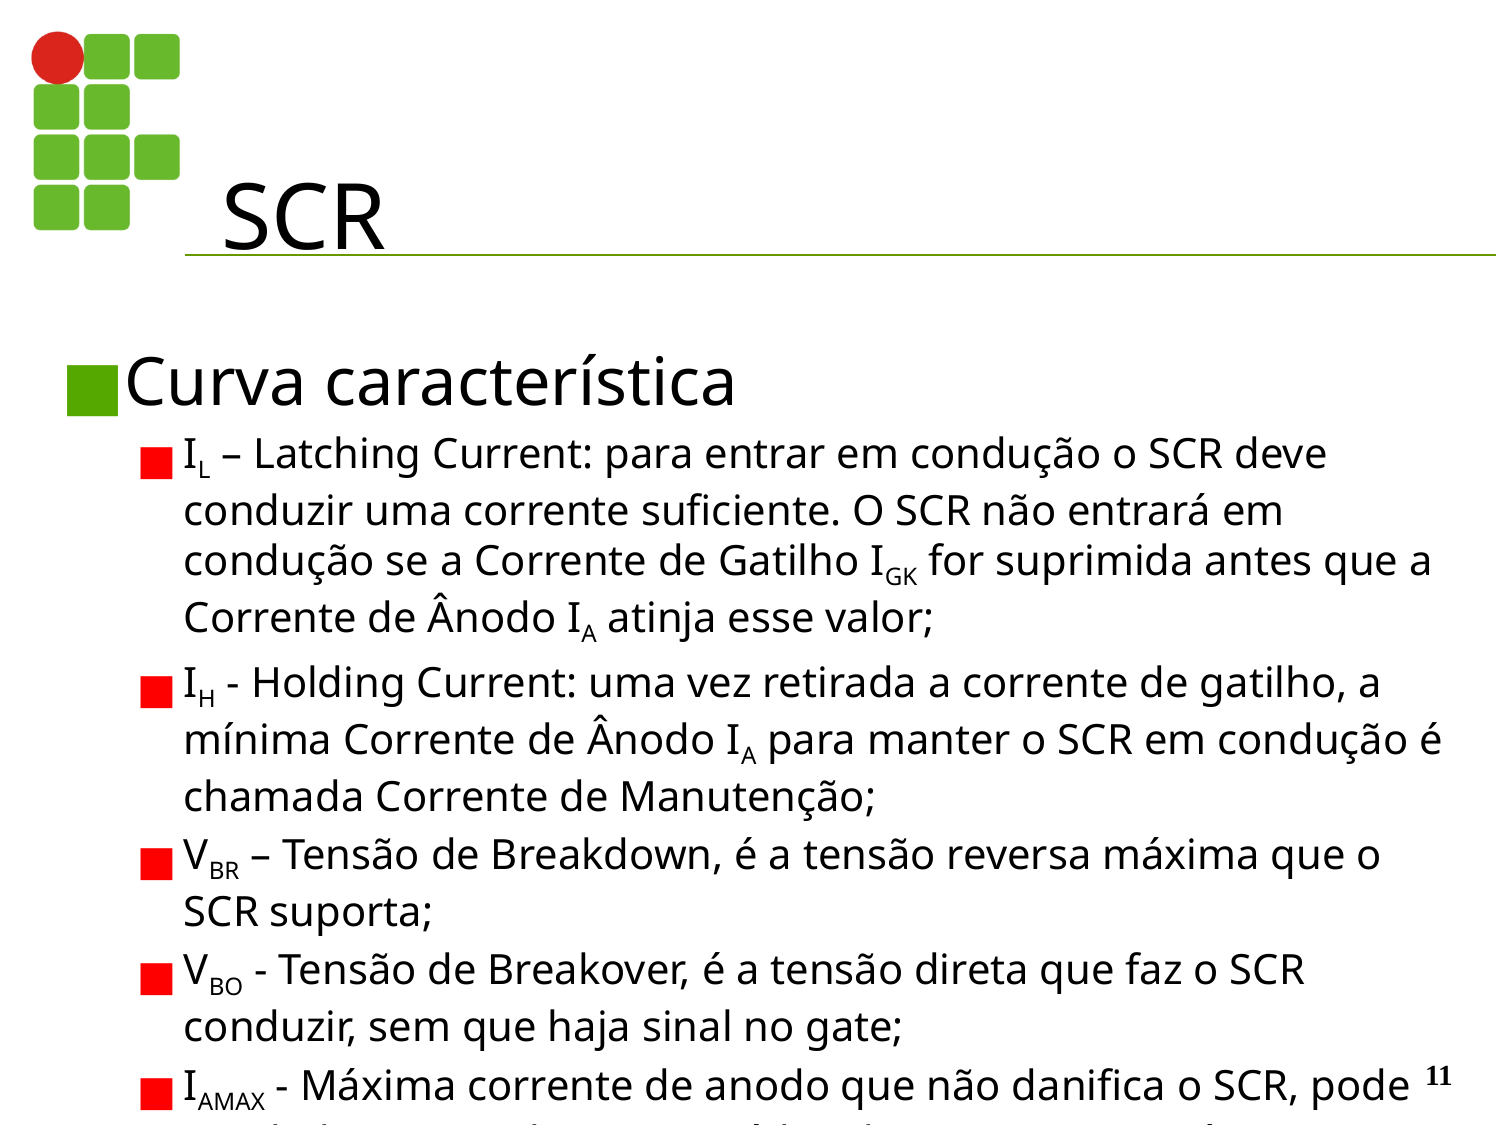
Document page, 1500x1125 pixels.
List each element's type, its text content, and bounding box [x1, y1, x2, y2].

picture [29, 30, 182, 232]
list Curva característica IL – Latching Current: para entrar em condução o SCR deve conduzir uma corrente suficiente. O SCR não entrará em condução se a Corrente de Gatilho IGK for suprimida antes que a Corrente de Ânodo IA atinja esse valor; IH - Holding Current: uma vez retirada a corrente de gatilho, a mínima Corrente de Ânodo IA para manter o SCR em condução é chamada Corrente de Manutenção; VBR – Tensão de Breakdown, é a tensão reversa máxima que o SCR suporta; VBO - Tensão de Breakover, é a tensão direta que faz o SCR conduzir, sem que haja sinal no gate; IAMAX - Máxima corrente de anodo que não danifica o SCR, pode ser dada como valor RMS, médio, de pico ou instantâneo; [46, 331, 1469, 1032]
text_box ‹#› [1155, 1032, 1468, 1100]
title SCR [206, 35, 1468, 275]
